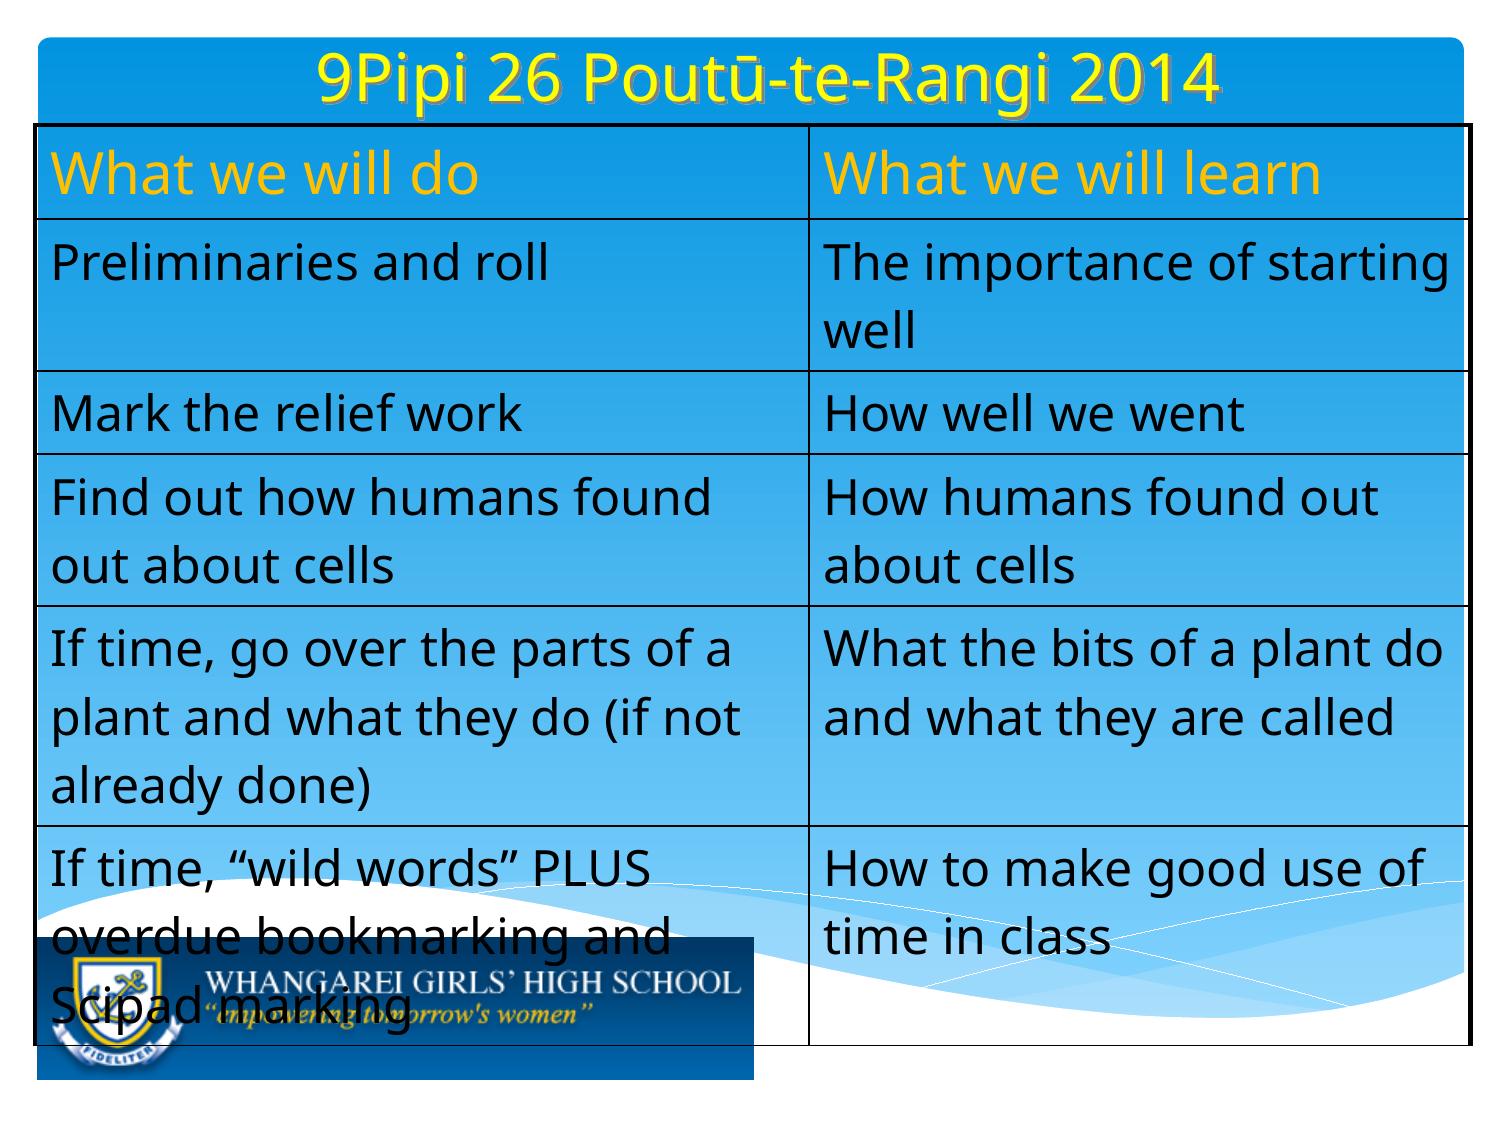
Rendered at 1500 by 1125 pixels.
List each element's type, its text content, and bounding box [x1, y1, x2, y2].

table_cell How well we went [810, 372, 1468, 453]
table_cell If time, go over the parts of a plant and what they do (if not already done) [37, 607, 808, 825]
table_cell Preliminaries and roll [37, 220, 808, 370]
text_box 9Pipi 26 Poutū-te-Rangi 2014 [162, 24, 1375, 123]
table_cell Mark the relief work [37, 372, 808, 453]
table_cell The importance of starting well [810, 220, 1468, 370]
table_cell Find out how humans found out about cells [37, 455, 808, 605]
picture [37, 937, 754, 1080]
table_cell What the bits of a plant do and what they are called [810, 607, 1468, 825]
table_cell If time, “wild words” PLUS overdue bookmarking and Scipad marking [37, 827, 808, 1045]
table_cell How to make good use of time in class [810, 827, 1468, 1045]
table_header What we will learn [810, 127, 1468, 218]
table_cell How humans found out about cells [810, 455, 1468, 605]
table_header What we will do [37, 127, 808, 218]
